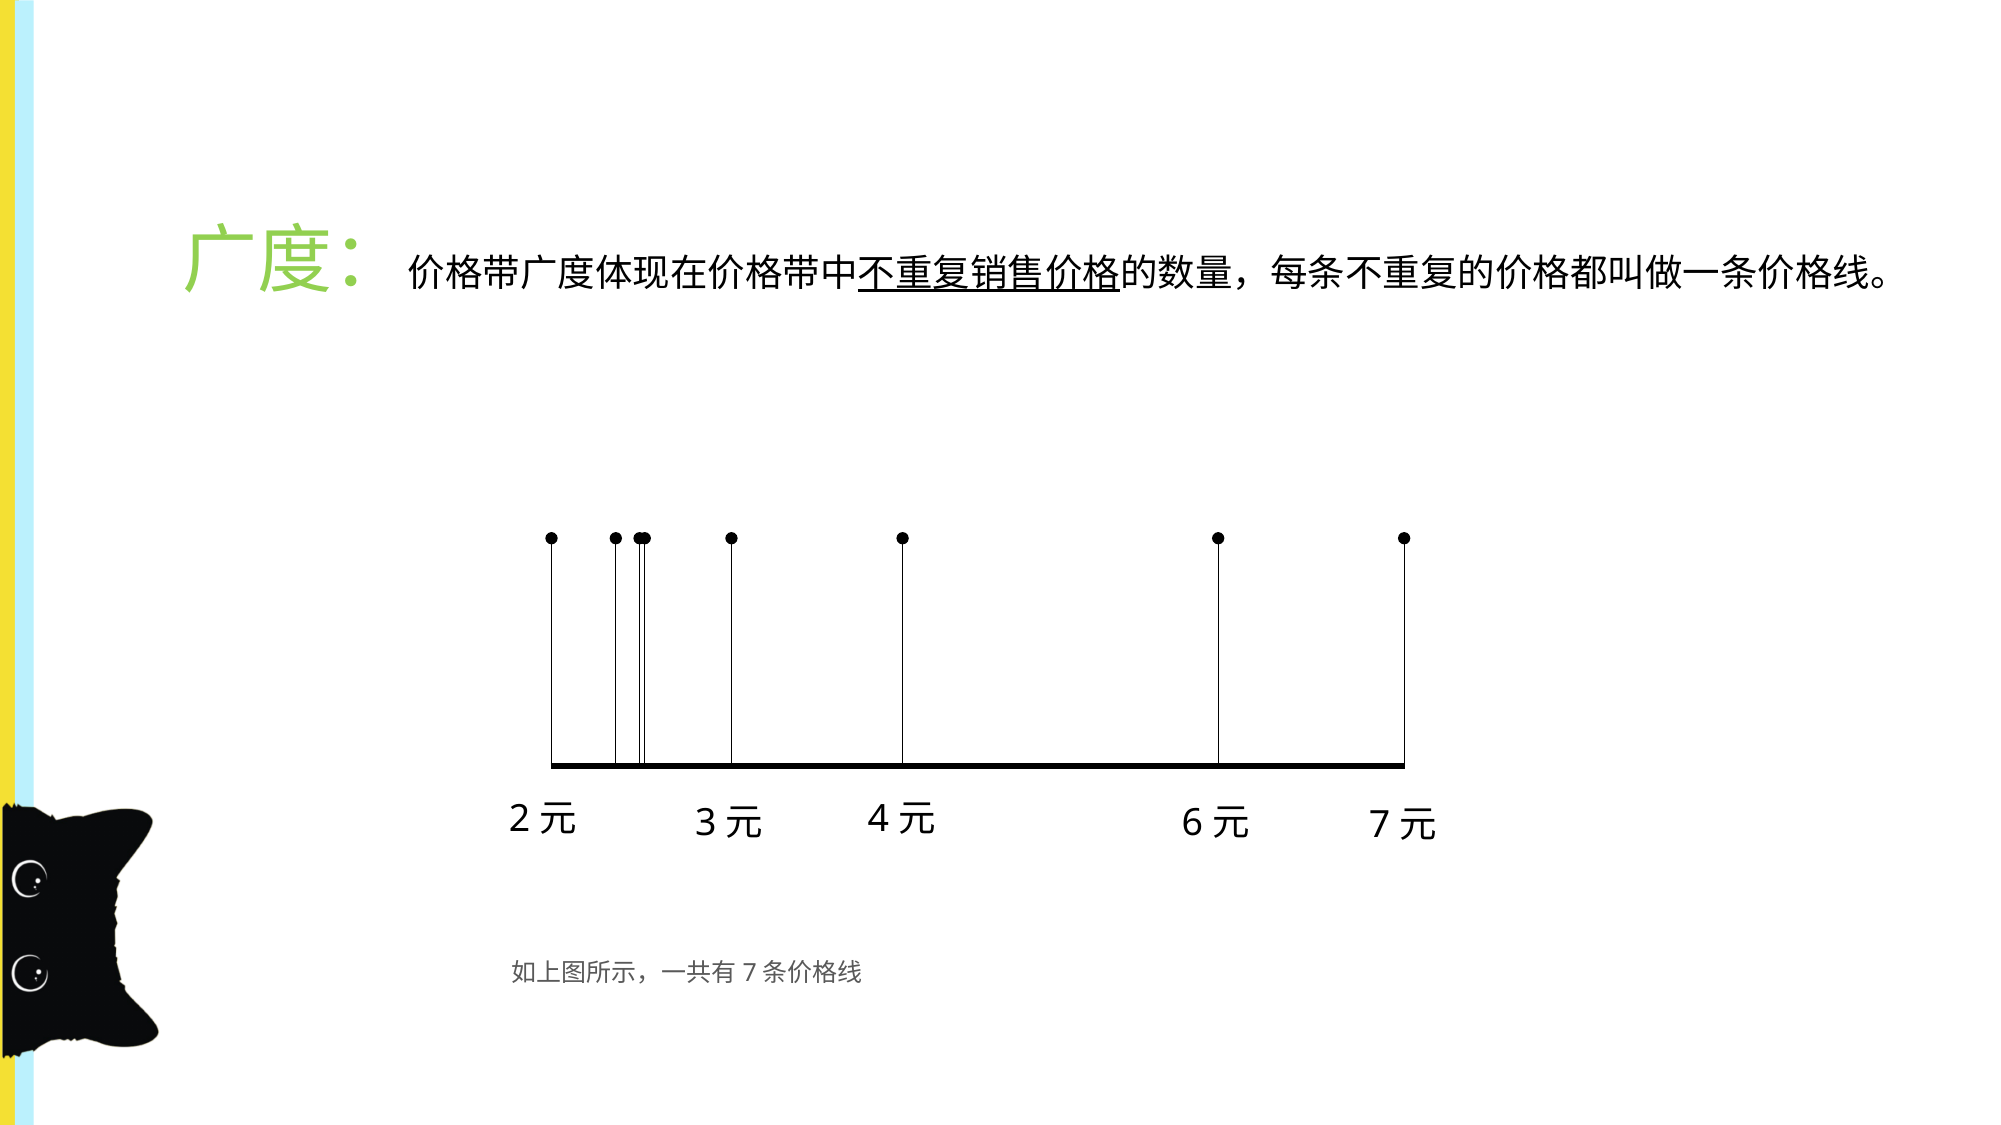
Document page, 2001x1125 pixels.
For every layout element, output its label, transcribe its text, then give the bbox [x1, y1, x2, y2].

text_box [550, 538, 1406, 767]
text_box 7元 [1354, 792, 1452, 852]
text_box 4元 [852, 786, 951, 847]
text_box 3元 [680, 790, 778, 851]
text_box 6元 [1166, 790, 1265, 851]
text_box 如上图所示，一共有7条价格线 [496, 949, 878, 994]
text_box 2元 [493, 786, 592, 847]
text_box 广度：价格带广度体现在价格带中不重复销售价格的数量，每条不重复的价格都叫做一条价格线。 [168, 158, 1923, 309]
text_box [0, 0, 165, 1125]
